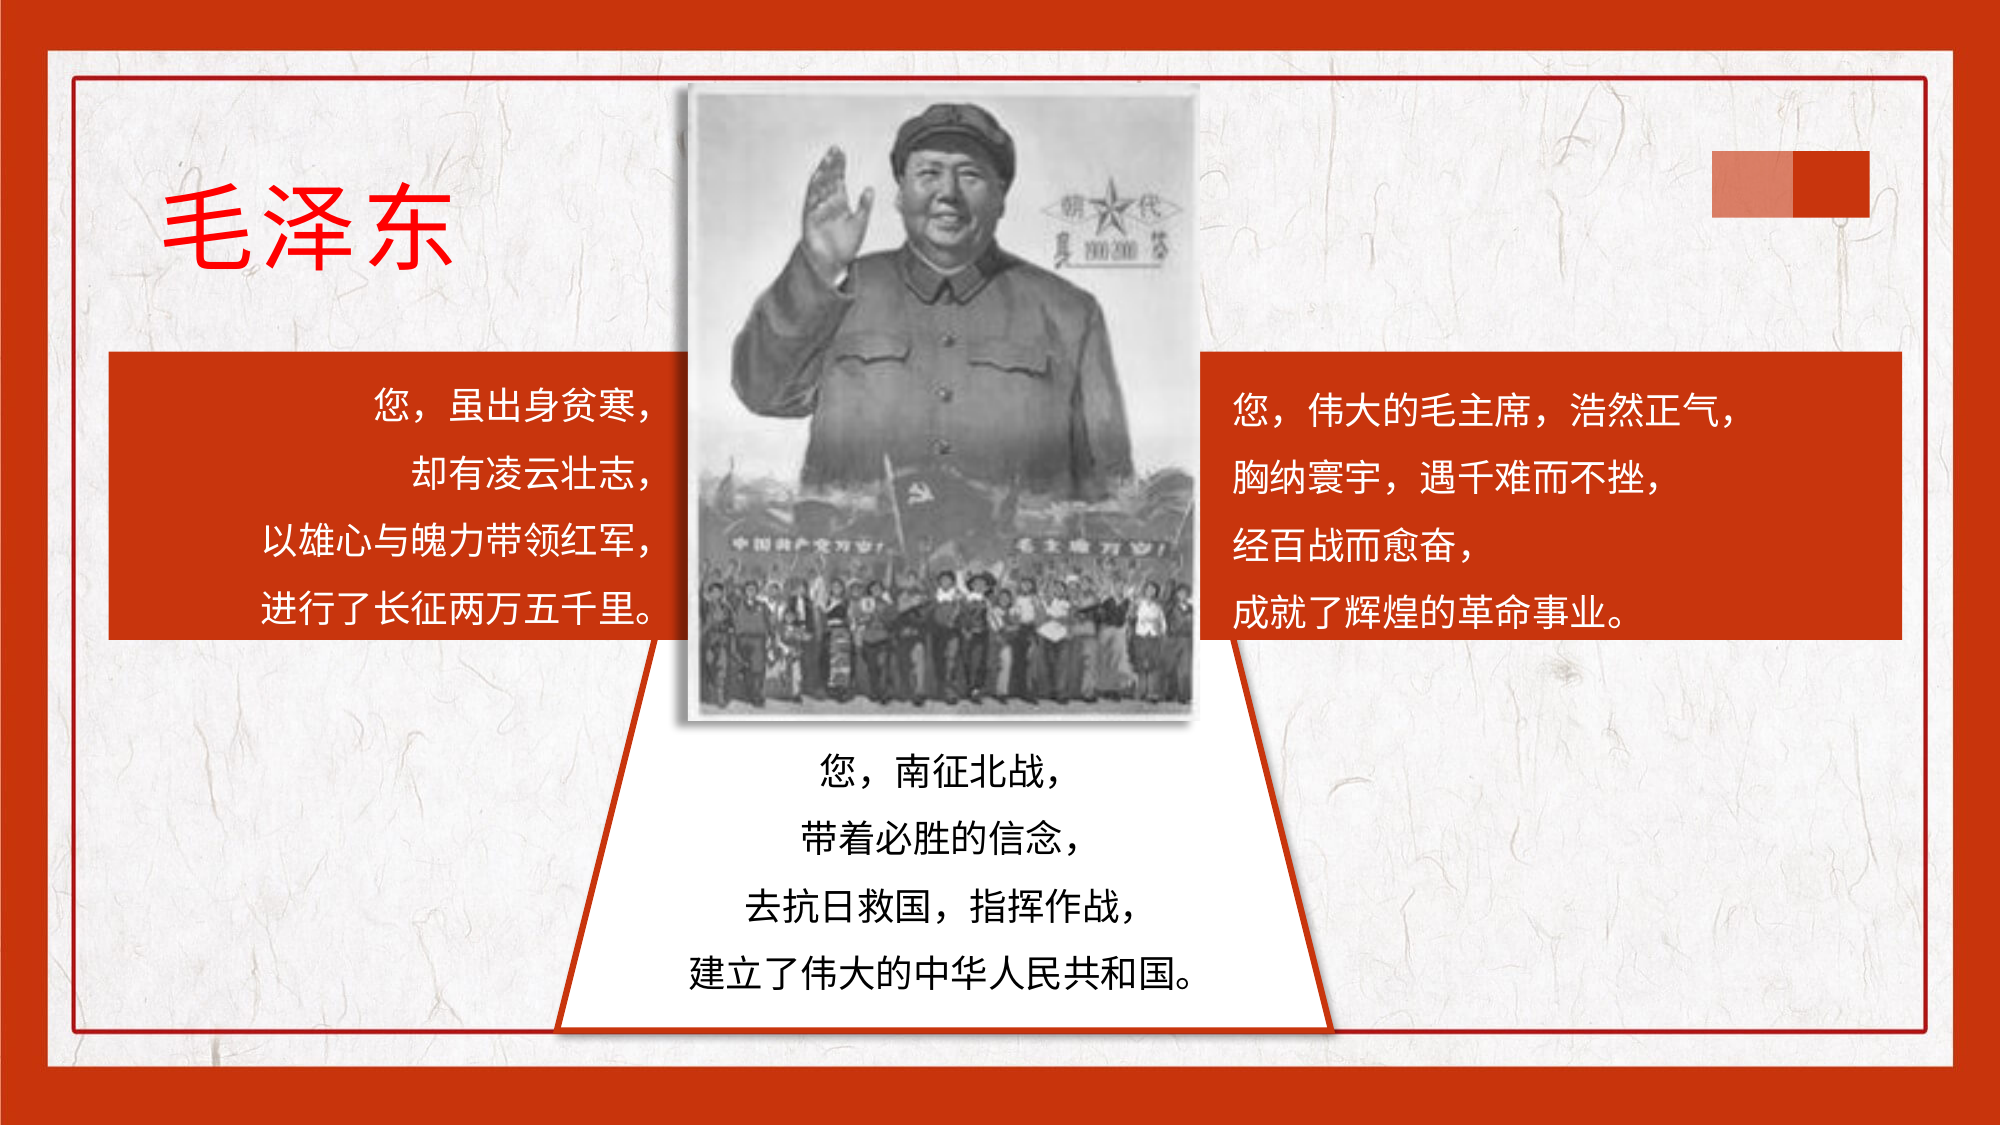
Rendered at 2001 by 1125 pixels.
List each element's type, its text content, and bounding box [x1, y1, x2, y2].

text_box 您，虽出身贫寒， 却有凌云壮志， 以雄心与魄力带领红军， 进行了长征两万五千里。 [0, 352, 687, 637]
text_box [555, 641, 1333, 1032]
text_box 您，伟大的毛主席，浩然正气， 胸纳寰宇，遇千难而不挫， 经百战而愈奋， 成就了辉煌的革命事业。 [1217, 356, 1934, 642]
text_box [108, 637, 670, 641]
text_box 您，南征北战， 带着必胜的信念， 去抗日救国，指挥作战， 建立了伟大的中华人民共和国。 [670, 718, 1231, 1003]
picture [0, 0, 2000, 1125]
text_box [1201, 351, 1903, 641]
text_box 毛泽东 [144, 159, 521, 290]
